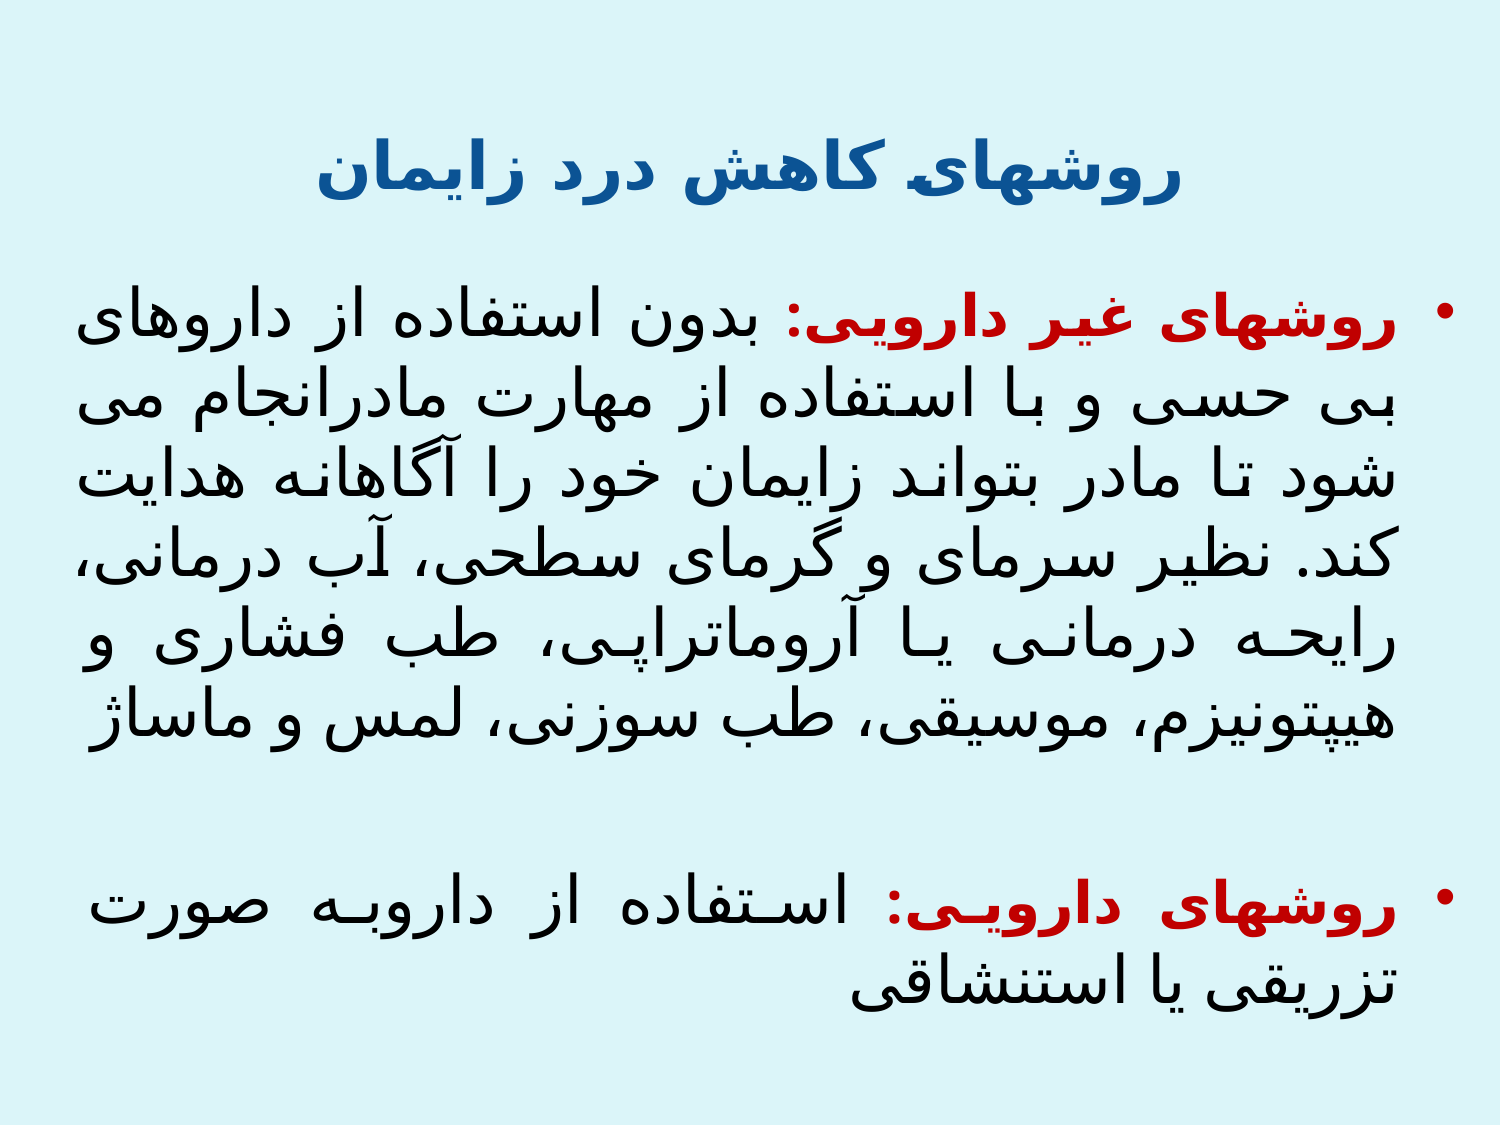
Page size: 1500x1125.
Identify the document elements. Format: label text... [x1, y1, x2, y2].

title روشهای کاهش درد زایمان [75, 69, 1425, 258]
list روشهای غیر دارویی: بدون استفاده از داروهای بی حسی و با استفاده از مهارت مادرانجام می شود تا مادر بتواند زایمان خود را آگاهانه هدایت کند. نظیر سرمای و گرمای سطحی، آب درمانی، رایحه درمانی یا آروماتراپی، طب فشاری و هیپتونیزم، موسیقی، طب سوزنی، لمس و ماساژ روشهای دارویی: استفاده از داروبه صورت تزریقی یا استنشاقی [53, 262, 1471, 1005]
